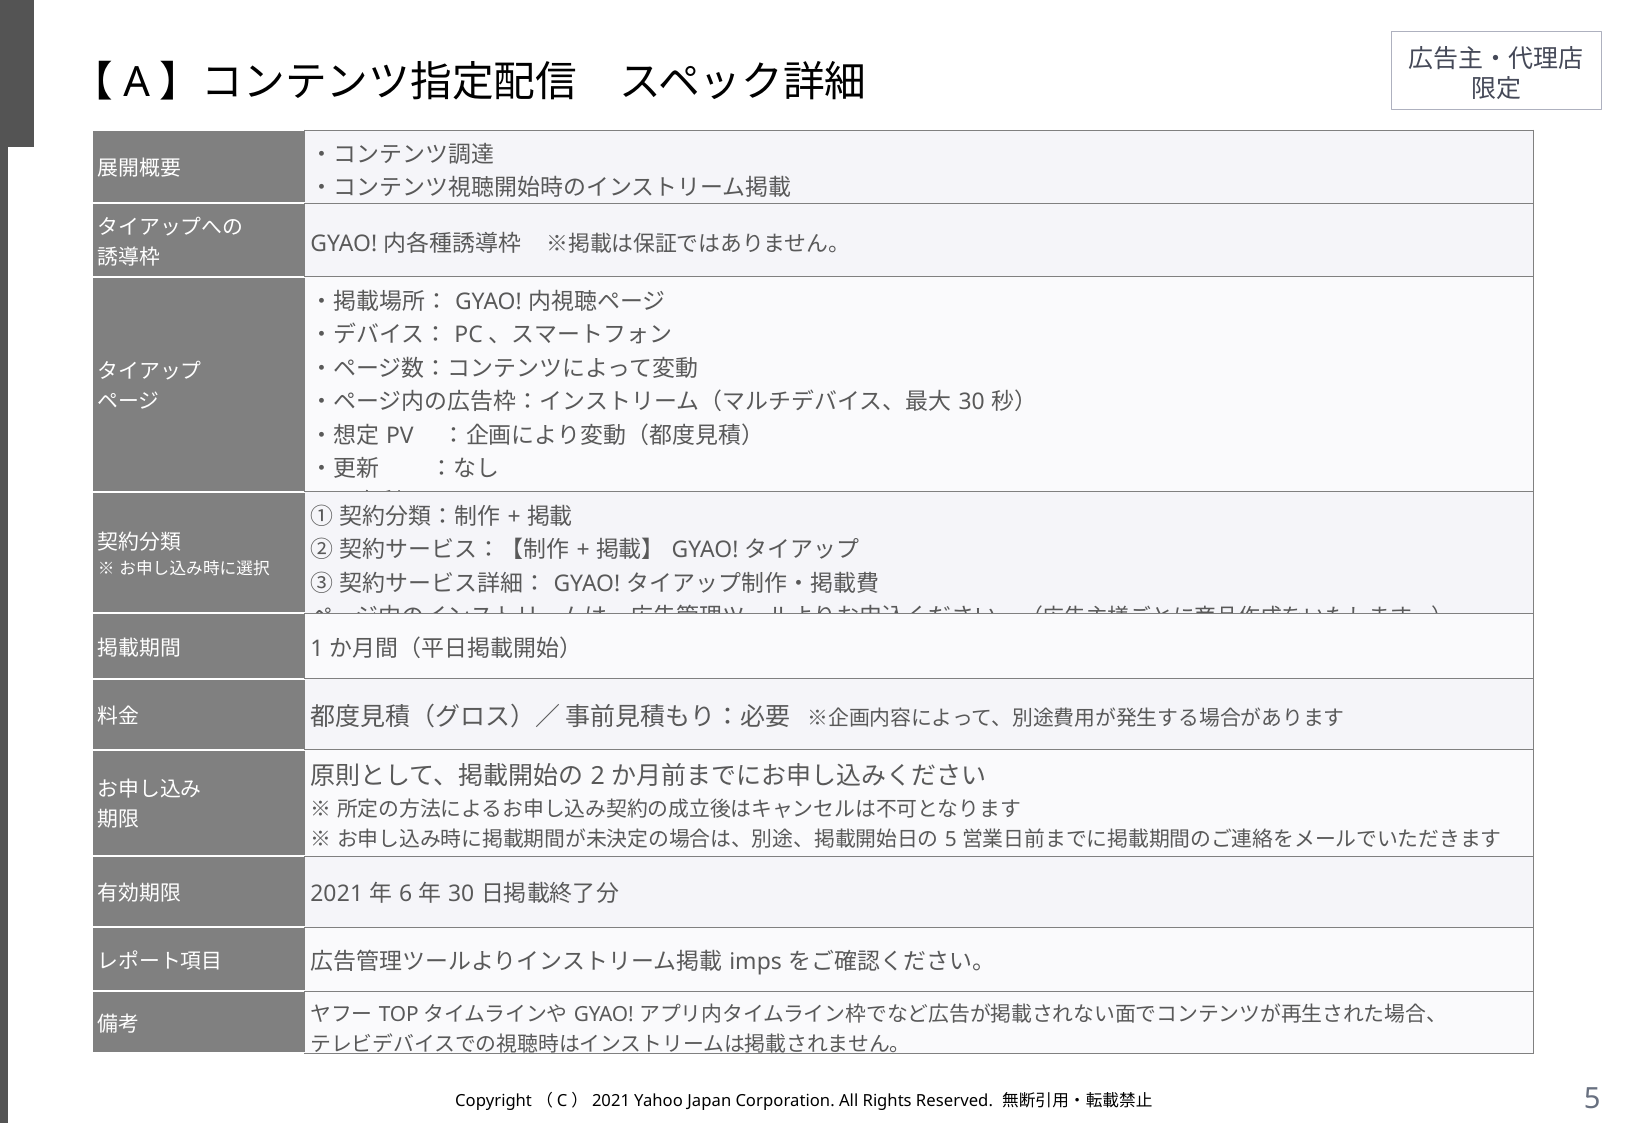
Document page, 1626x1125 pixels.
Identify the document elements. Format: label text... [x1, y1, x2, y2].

table_cell ①契約分類：制作+掲載 ②契約サービス：【制作+掲載】GYAO!タイアップ ③契約サービス詳細：GYAO!タイアップ制作・掲載費 ページ内のインストリームは、広告管理ツールよりお申込ください。（広告主様ごとに商品作成をいたします。） [305, 492, 1533, 613]
title 【A】コンテンツ指定配信 スペック詳細 [56, 44, 1368, 116]
table_cell タイアップ ページ [93, 278, 304, 491]
footer Copyright（C）2021 Yahoo Japan Corporation. All Rights Reserved. 無断引用・転載禁止 [440, 1082, 1185, 1118]
table_cell 1か月間（平日掲載開始） [305, 614, 1533, 678]
table_cell お申し込み 期限 [93, 751, 304, 855]
table_cell 有効期限 [93, 857, 304, 926]
table_cell ・掲載場所：GYAO!内視聴ページ ・デバイス：PC、スマートフォン ・ページ数：コンテンツによって変動 ・ページ内の広告枠：インストリーム（マルチデバイス、最大30秒） ・想定PV ：企画により変動（都度見積） ・更新 ：なし ・二次利用 ：不可 [305, 277, 1533, 491]
table_cell 料金 [93, 680, 304, 749]
table_cell 掲載期間 [93, 614, 304, 678]
table_cell ヤフーTOPタイムラインやGYAO!アプリ内タイムライン枠でなど広告が掲載されない面でコンテンツが再生された場合、 テレビデバイスでの視聴時はインストリームは掲載されません。 [305, 992, 1533, 1053]
table_header ・コンテンツ調達 ・コンテンツ視聴開始時のインストリーム掲載 [305, 131, 1533, 203]
table_cell 原則として、掲載開始の2か月前までにお申し込みください ※所定の方法によるお申し込み契約の成立後はキャンセルは不可となります ※お申し込み時に掲載期間が未決定の場合は、別途、掲載開始日の5営業日前までに掲載期間のご連絡をメールでいただきます [305, 750, 1533, 856]
table_header 展開概要 [93, 131, 304, 202]
table_cell GYAO!内各種誘導枠 ※掲載は保証ではありません。 [305, 204, 1533, 276]
table_cell 広告管理ツールよりインストリーム掲載impsをご確認ください。 [305, 928, 1533, 991]
table_cell 2021年6年30日掲載終了分 [305, 857, 1533, 927]
table_cell レポート項目 [93, 928, 304, 990]
table_cell タイアップへの 誘導枠 [93, 204, 304, 276]
table_cell 契約分類 ※お申し込み時に選択 [93, 493, 304, 612]
table_cell 都度見積（グロス）／ 事前見積もり：必要 ※企画内容によって、別途費用が発生する場合があります [305, 679, 1533, 749]
table_cell 備考 [93, 992, 304, 1052]
